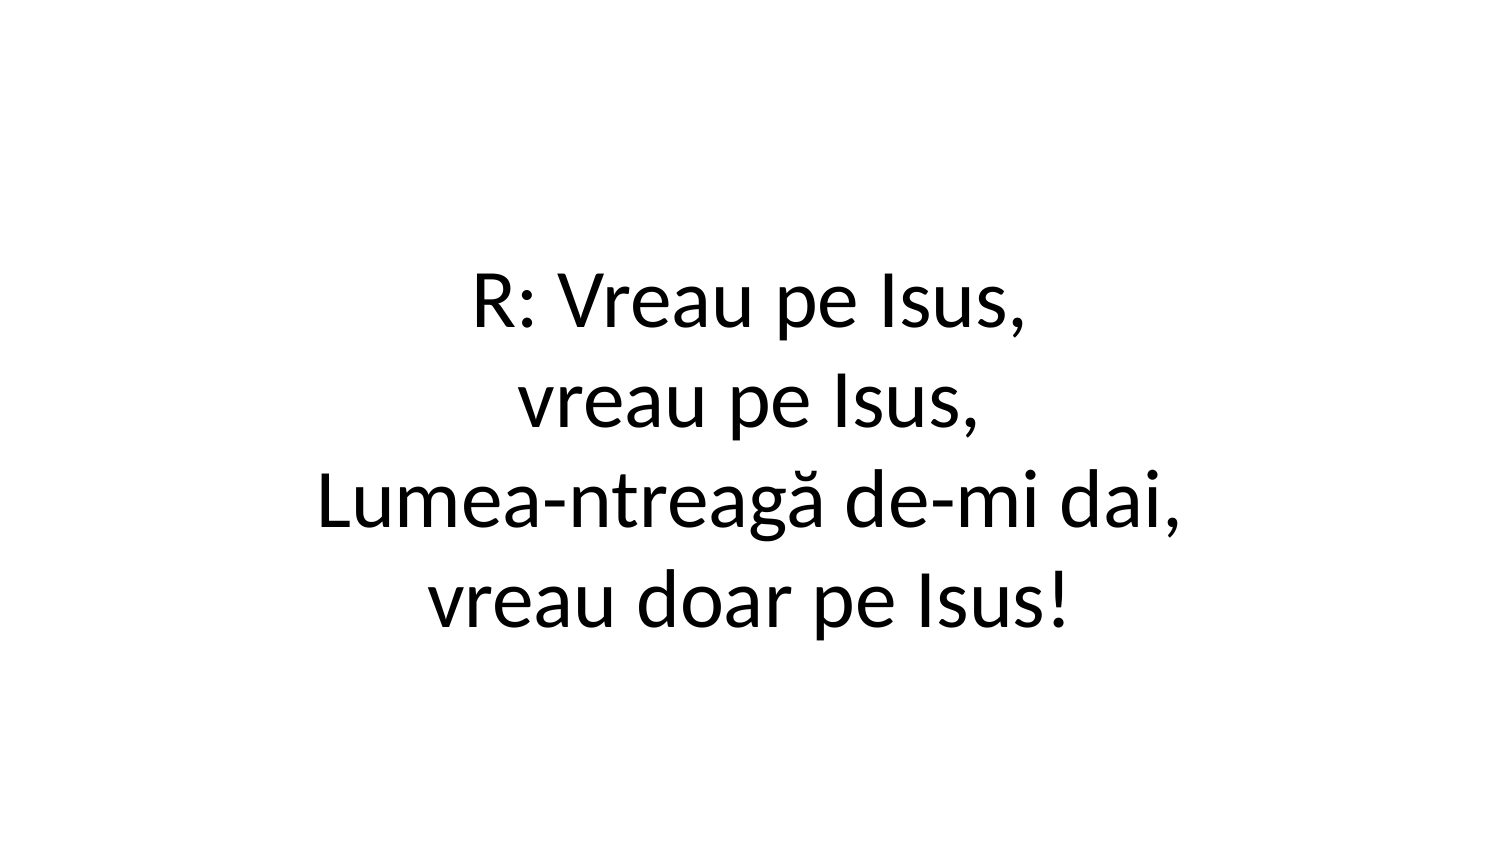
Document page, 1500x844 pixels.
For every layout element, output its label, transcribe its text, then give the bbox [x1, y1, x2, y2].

text_box R: Vreau pe Isus, vreau pe Isus, Lumea-ntreagă de-mi dai, vreau doar pe Isus! [301, 192, 1199, 652]
